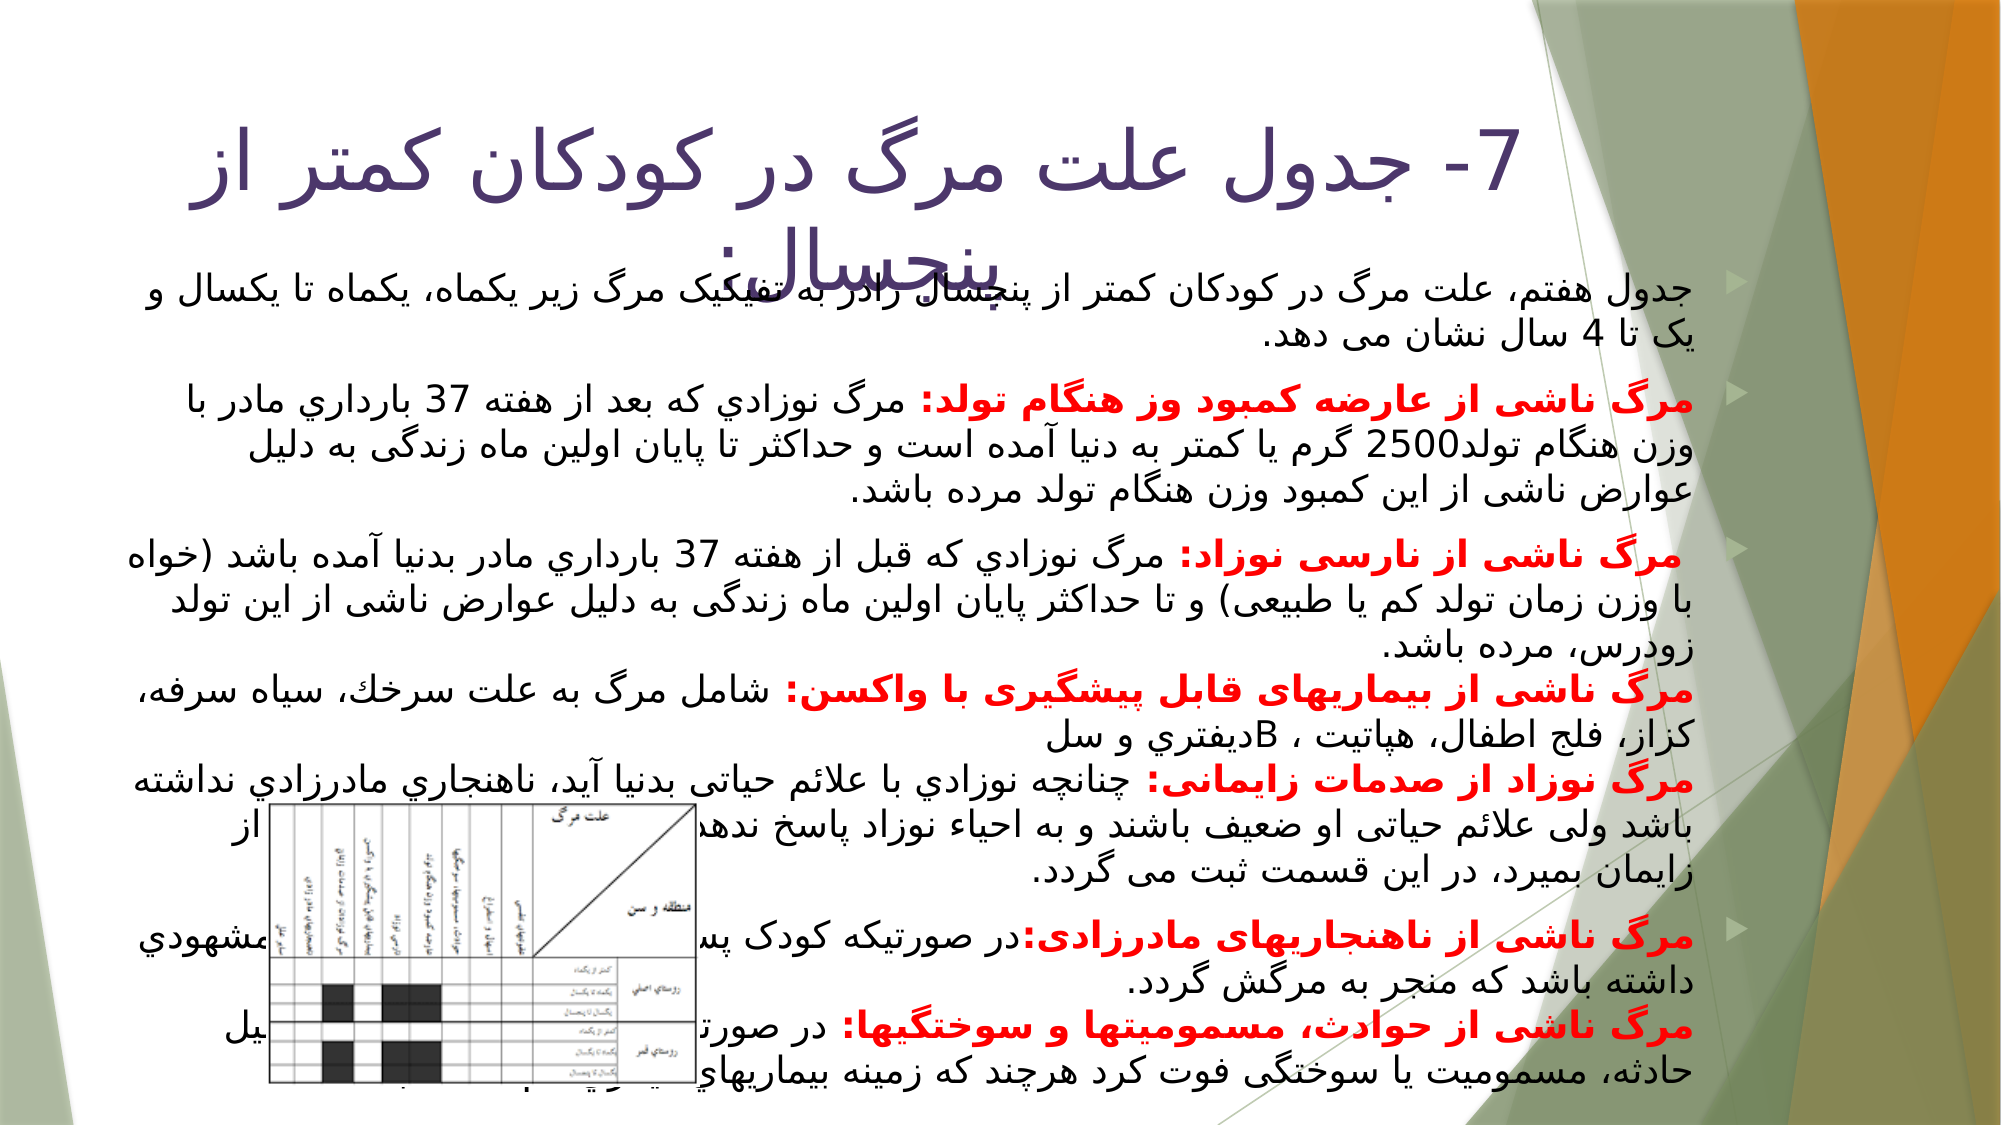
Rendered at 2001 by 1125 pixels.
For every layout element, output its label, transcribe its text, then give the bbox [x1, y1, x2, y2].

list جدول هفتم، علت مرگ در كودكان كمتر از پنجسال رادر به تفیکیک مرگ زیر یکماه، یکماه تا یکسال و یک تا 4 سال نشان می دهد. مرگ ناشی از عارضه کمبود وز هنگام تولد: مرگ نوزادي كه بعد از هفته 37 بارداري مادر با وزن هنگام تولد2500 گرم یا كمتر به دنيا آمده است و حداكثر تا پایان اولين ماه زندگی به دليل عوارض ناشی از این كمبود وزن هنگام تولد مرده باشد. مرگ ناشی از نارسی نوزاد: مرگ نوزادي كه قبل از هفته 37 بارداري مادر بدنيا آمده باشد (خواه با وزن زمان تولد كم یا طبيعی) و تا حداكثر پایان اولين ماه زندگی به دليل عوارض ناشی از این تولد زودرس، مرده باشد. مرگ ناشی از بیماریهای قابل پیشگیری با واکسن: شامل مرگ به علت سرخك، سياه سرفه، كزاز، فلج اطفال، هپاتيت ، Bدیفتري و سل مرگ نوزاد از صدمات زایمانی: چنانچه نوزادي با علائم حياتی بدنيا آید، ناهنجاري مادرزادي نداشته باشد ولی علائم حياتی او ضعيف باشند و به احياء نوزاد پاسخ ندهد و حداكثر تا یك ساعت پس از زایمان بميرد، در این قسمت ثبت می گردد. مرگ ناشی از ناهنجاریهای مادرزادی:در صورتیکه کودک پس از تولد، ناهنجاري واضح ومشهودي داشته باشد كه منجر به مرگش گردد. مرگ ناشی از حوادث، مسمومیتها و سوختگیها: در صورتیکه كودك زیر پنجسالی به دليل حادثه، مسموميت یا سوختگی فوت كرد هرچند كه زمينه بيماریهاي دیگري هم داشته باشد. [111, 256, 1767, 991]
title 7- جدول علت مرگ در کودکان کمتر از پنجسال: [111, 99, 1609, 256]
picture [266, 801, 701, 1088]
